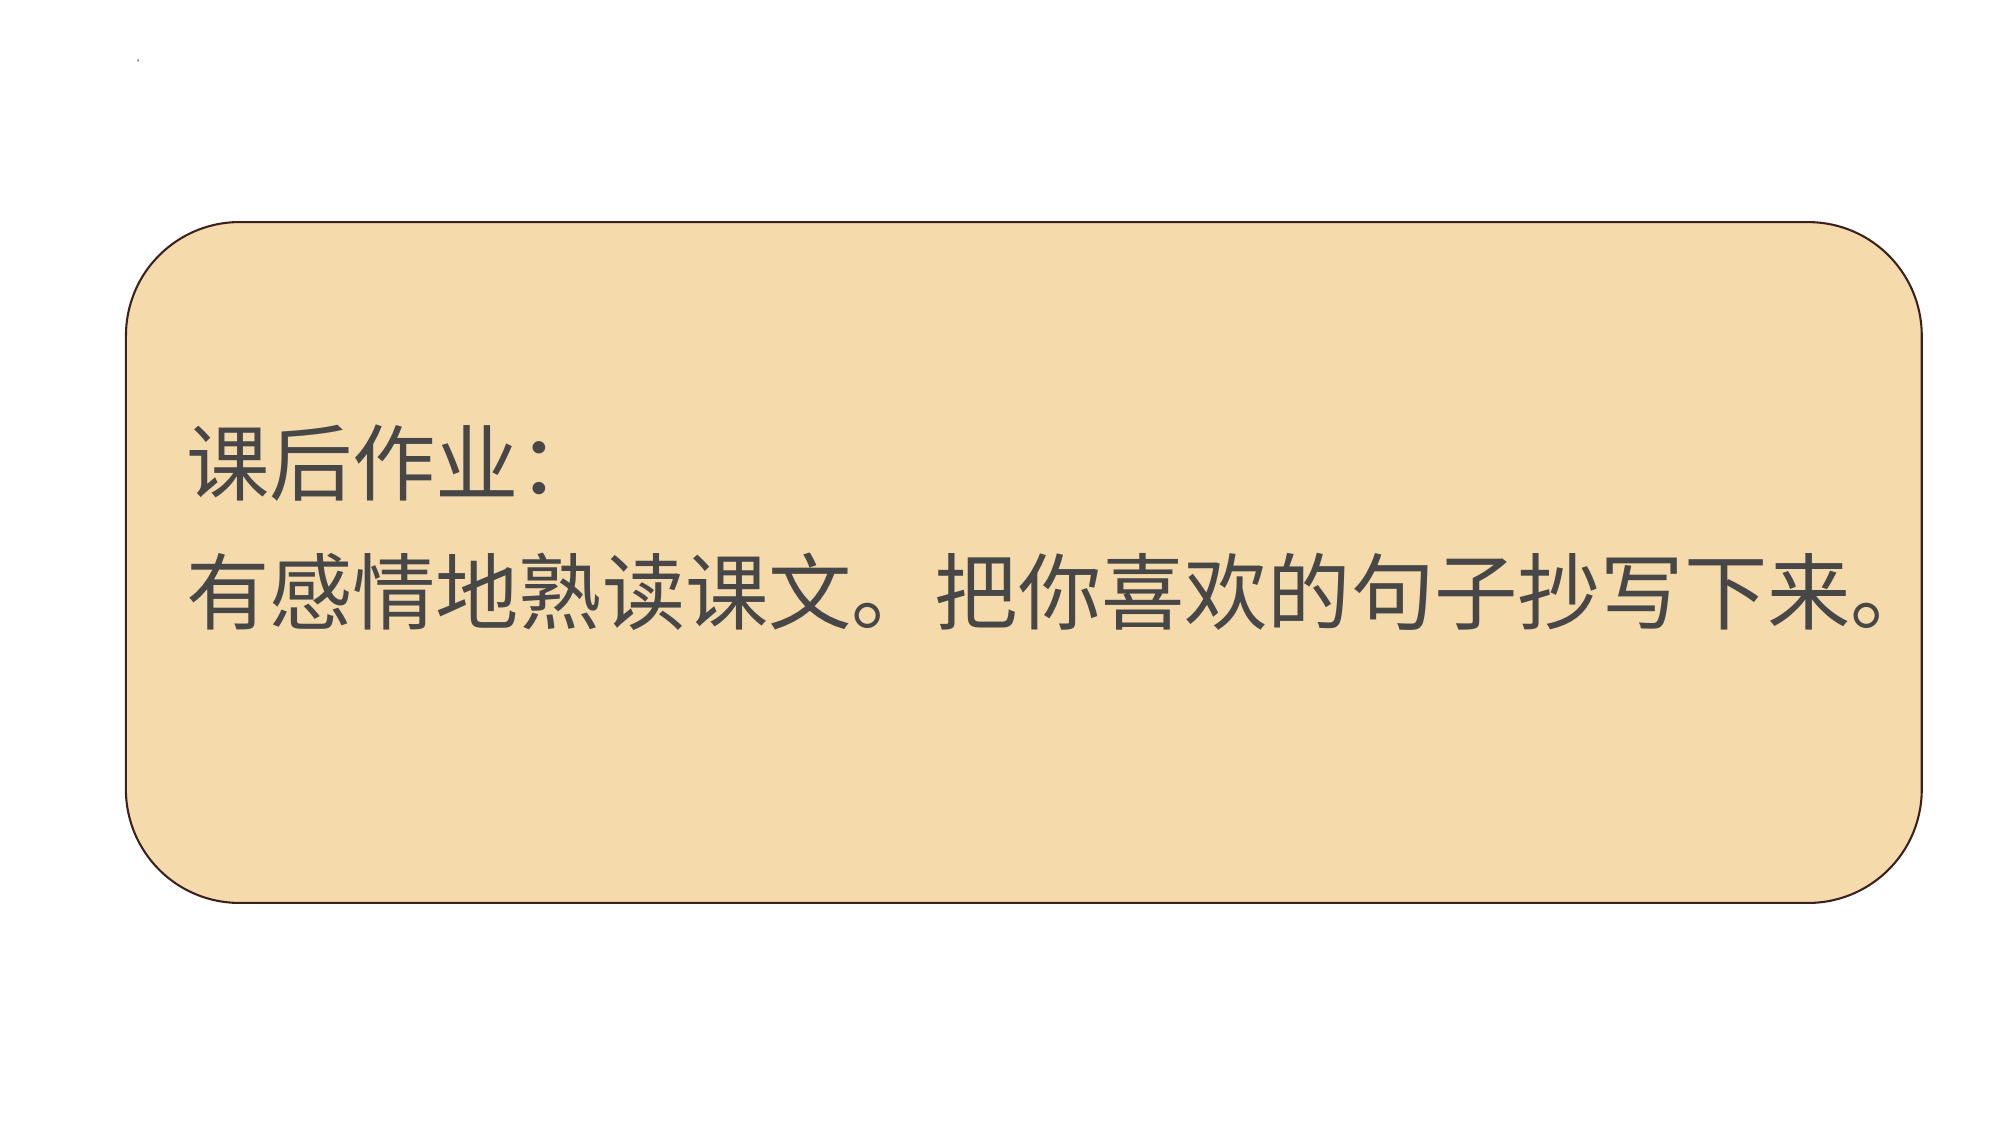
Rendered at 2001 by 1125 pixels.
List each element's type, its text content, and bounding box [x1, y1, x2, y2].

text_box [124, 221, 1923, 904]
text_box 课后作业： 有感情地熟读课文。把你喜欢的句子抄写下来。 [171, 373, 1916, 649]
